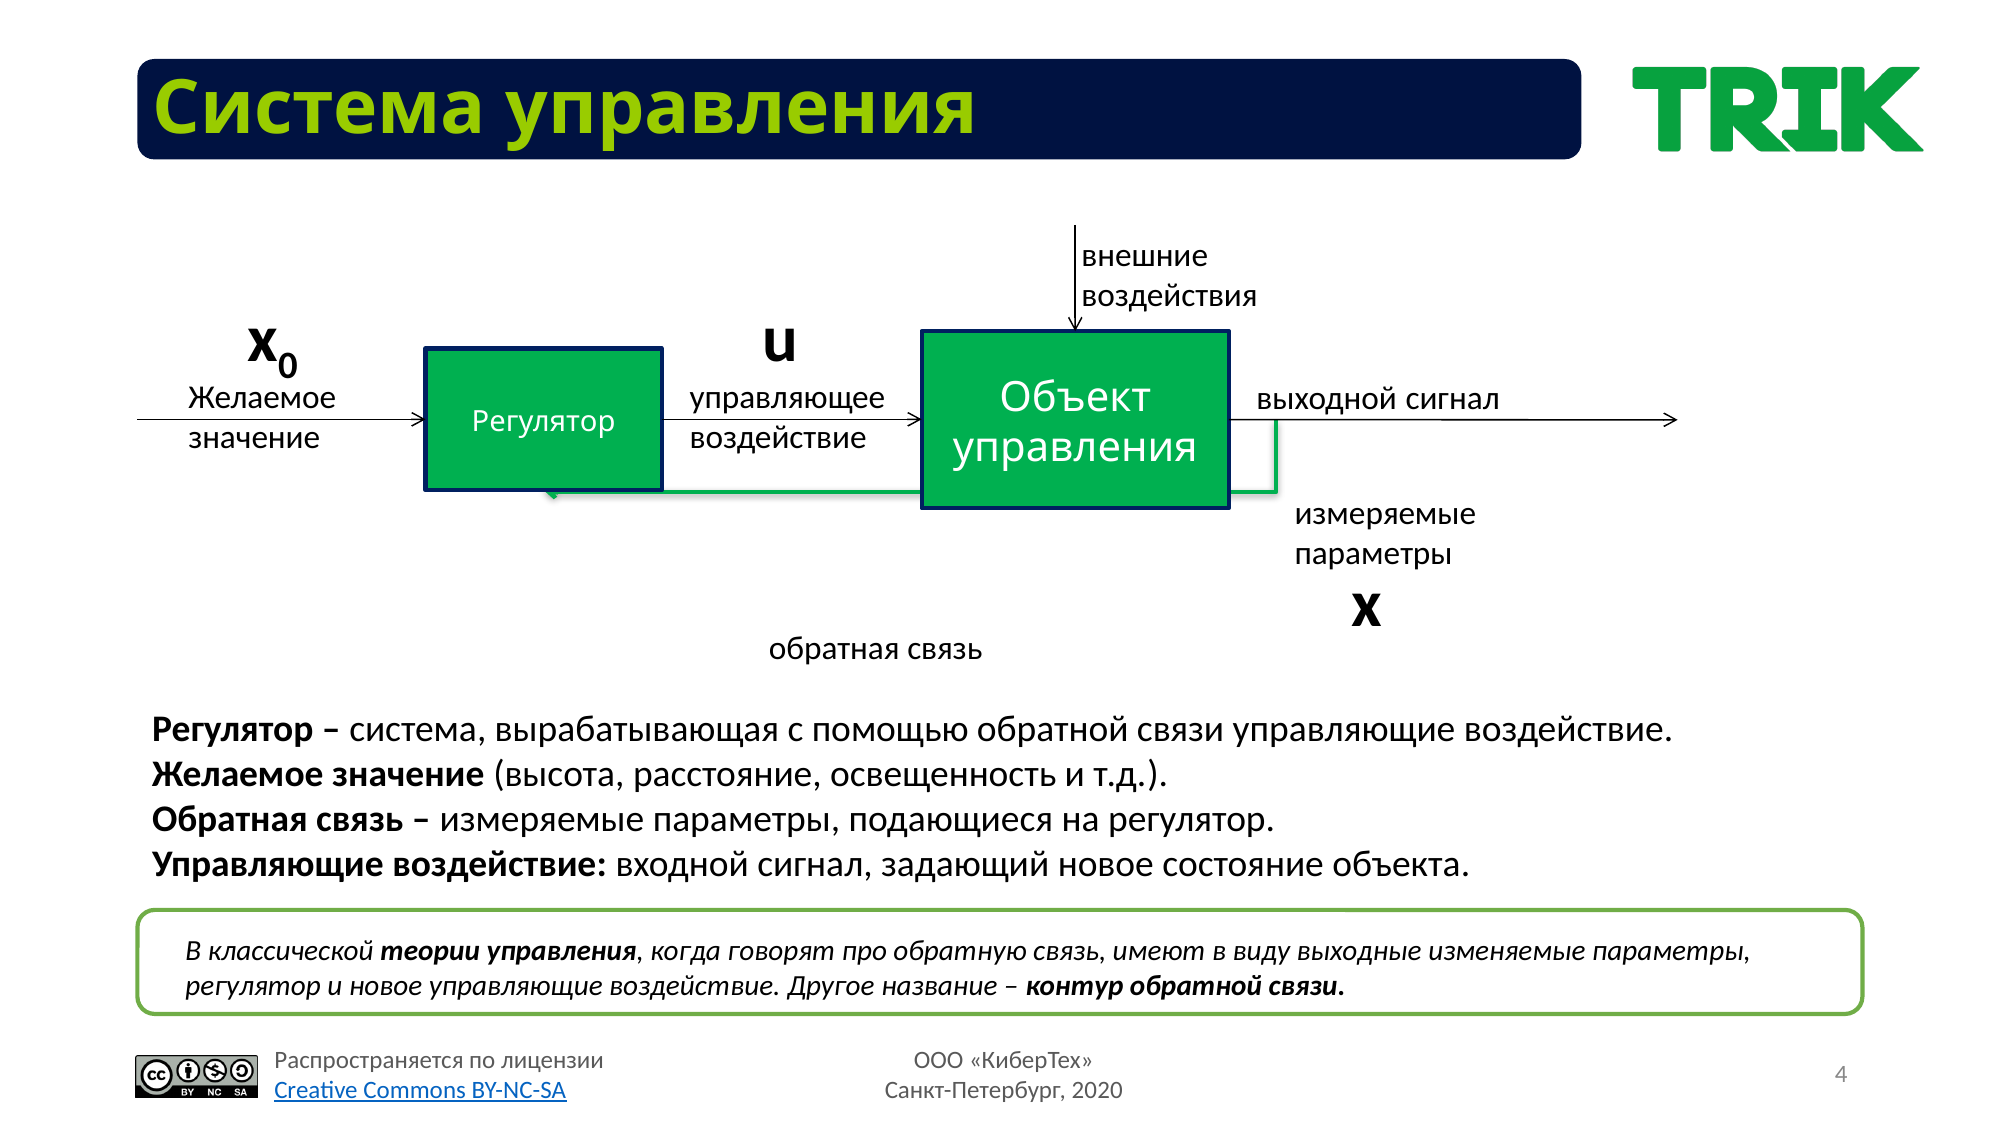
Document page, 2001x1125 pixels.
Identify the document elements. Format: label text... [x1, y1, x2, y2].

text_box Желаемое значение [173, 428, 382, 463]
text_box обратная связь [630, 618, 1121, 674]
text_box Регулятор – система, вырабатывающая с помощью обратной связи управляющие воздействие. Желаемое значение (высота, расстояние, освещенность и т.д.). Обратная связь – измеряемые параметры, подающиеся на регулятор. Управляющие воздействие: входной сигнал, задающий новое состояние объекта. [137, 696, 1863, 892]
text_box x [1336, 552, 1444, 648]
text_box управляющее воздействие [674, 368, 1003, 418]
text_box Желаемое значение [173, 367, 382, 418]
text_box измеряемые параметры [1279, 483, 1562, 579]
text_box Объект управления [920, 329, 1231, 418]
text_box внешние воздействия [1066, 226, 1074, 321]
slide_number 4 [1412, 1042, 1863, 1103]
text_box [135, 907, 1865, 1017]
text_box Регулятор [423, 346, 664, 492]
text_box x0 [232, 287, 340, 394]
picture [135, 1055, 258, 1098]
text_box u [748, 287, 816, 383]
text_box внешние воздействия [1076, 226, 1327, 321]
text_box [543, 419, 1277, 491]
picture [1631, 64, 1924, 154]
text_box выходной сигнал [1241, 368, 1523, 418]
title Система управления [137, 61, 1582, 163]
text_box В классической теории управления, когда говорят про обратную связь, имеют в виду выходные изменяемые параметры, регулятор и новое управляющие воздействие. Другое название – контур обратной связи. [170, 923, 1824, 1044]
text_box Объект управления [920, 498, 1231, 510]
